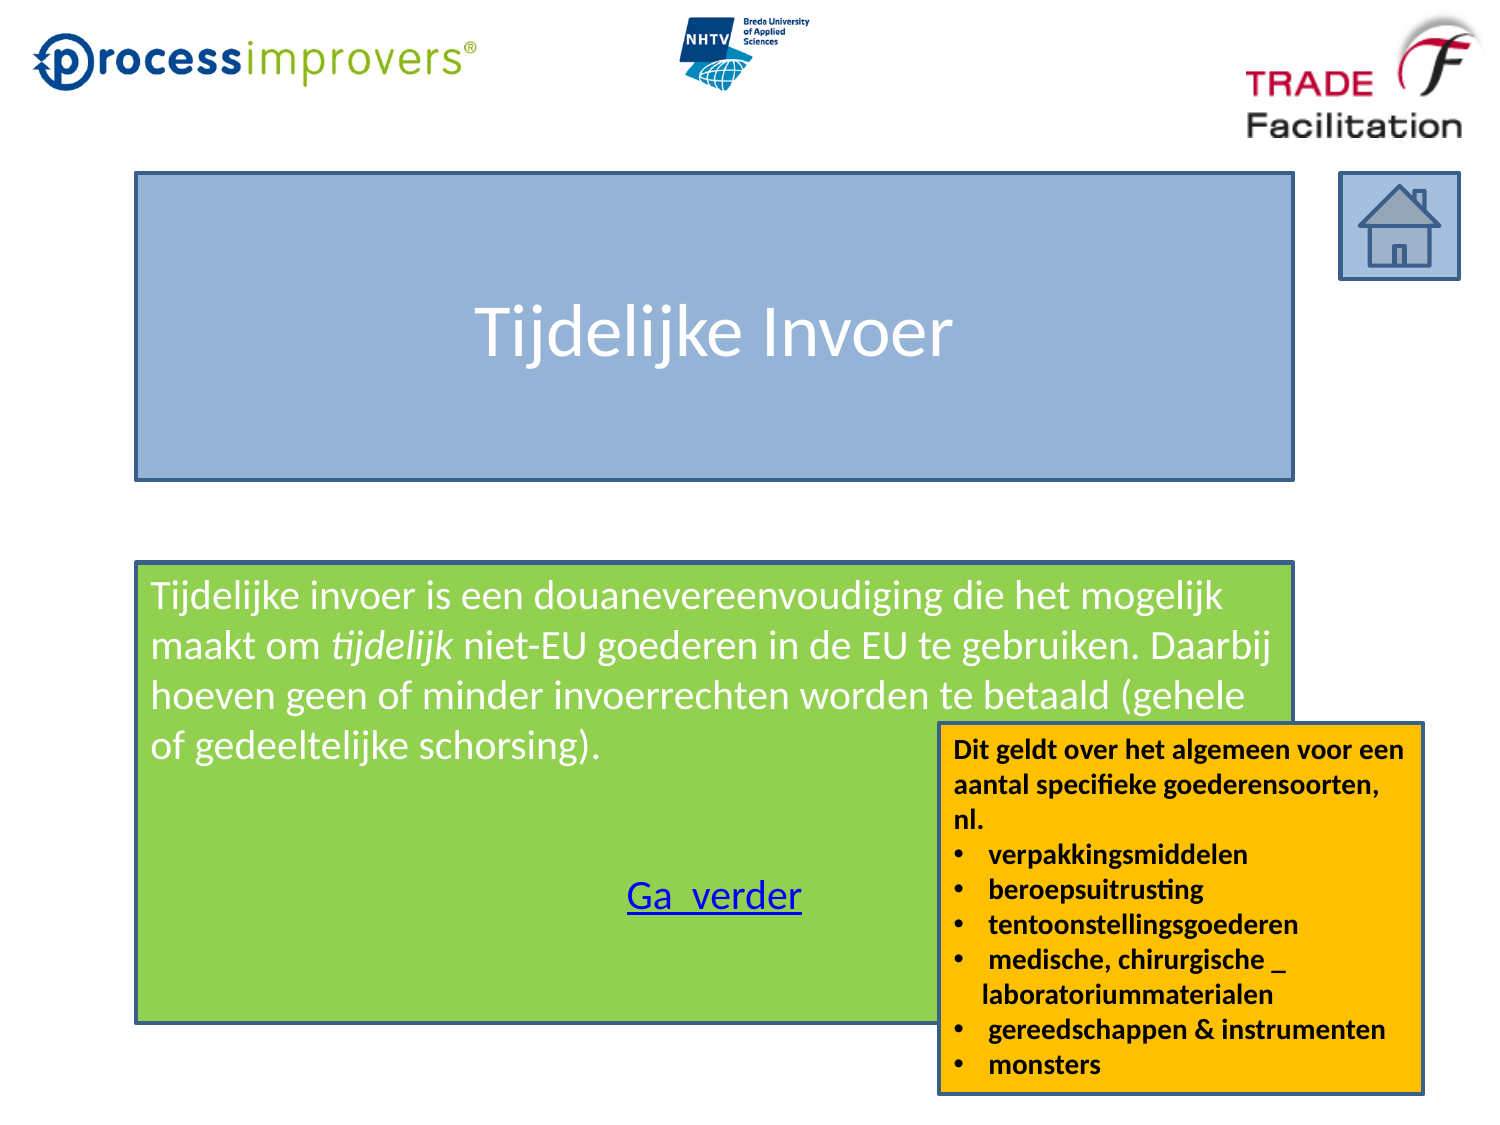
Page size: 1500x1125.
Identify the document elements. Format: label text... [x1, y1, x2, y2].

picture [667, 4, 816, 103]
picture [29, 30, 479, 93]
slide_number 85 [1074, 1096, 1425, 1103]
text_box Dit geldt over het algemeen voor een aantal specifieke goederensoorten, nl. verpakkingsmiddelen beroepsuitrusting tentoonstellingsgoederen medische, chirurgische _ laboratoriummaterialen gereedschappen & instrumenten monsters [937, 721, 1425, 1096]
text_box Tijdelijke Invoer [134, 171, 1295, 482]
text_box [1338, 171, 1461, 281]
text_box Tijdelijke invoer is een douanevereenvoudiging die het mogelijk maakt om tijdelijk niet-EU goederen in de EU te gebruiken. Daarbij hoeven geen of minder invoerrechten worden te betaald (gehele of gedeeltelijke schorsing). Ga verder [134, 560, 1295, 1025]
picture [1246, 10, 1487, 138]
